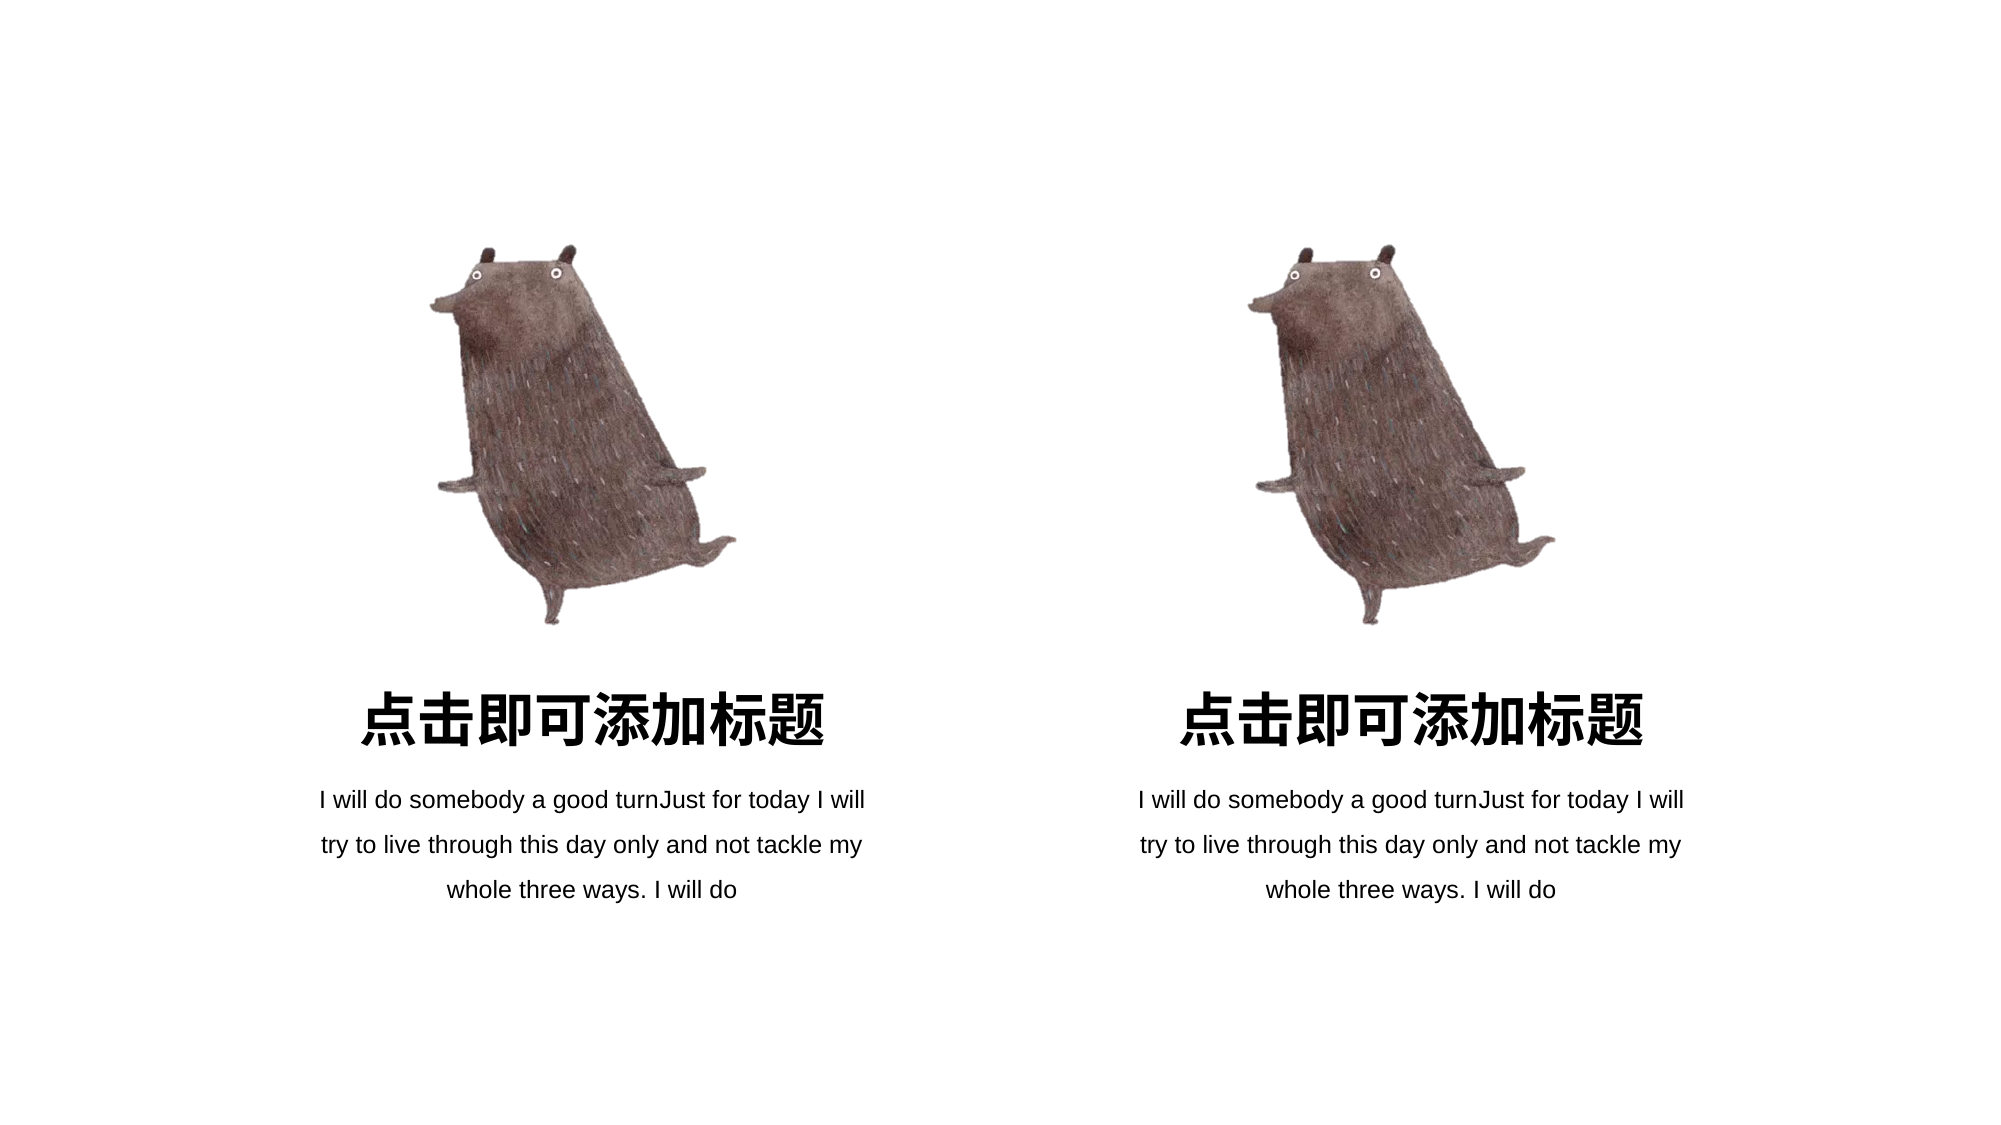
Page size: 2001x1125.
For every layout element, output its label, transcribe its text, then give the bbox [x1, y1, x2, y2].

text_box I will do somebody a good turnJust for today I will try to live through this day only and not tackle my whole three ways. I will do [1111, 761, 1711, 911]
text_box 点击即可添加标题 [1079, 675, 1744, 761]
picture [1079, 209, 1612, 655]
text_box 点击即可添加标题 [260, 675, 925, 761]
picture [261, 209, 793, 655]
text_box I will do somebody a good turnJust for today I will try to live through this day only and not tackle my whole three ways. I will do [292, 761, 893, 911]
